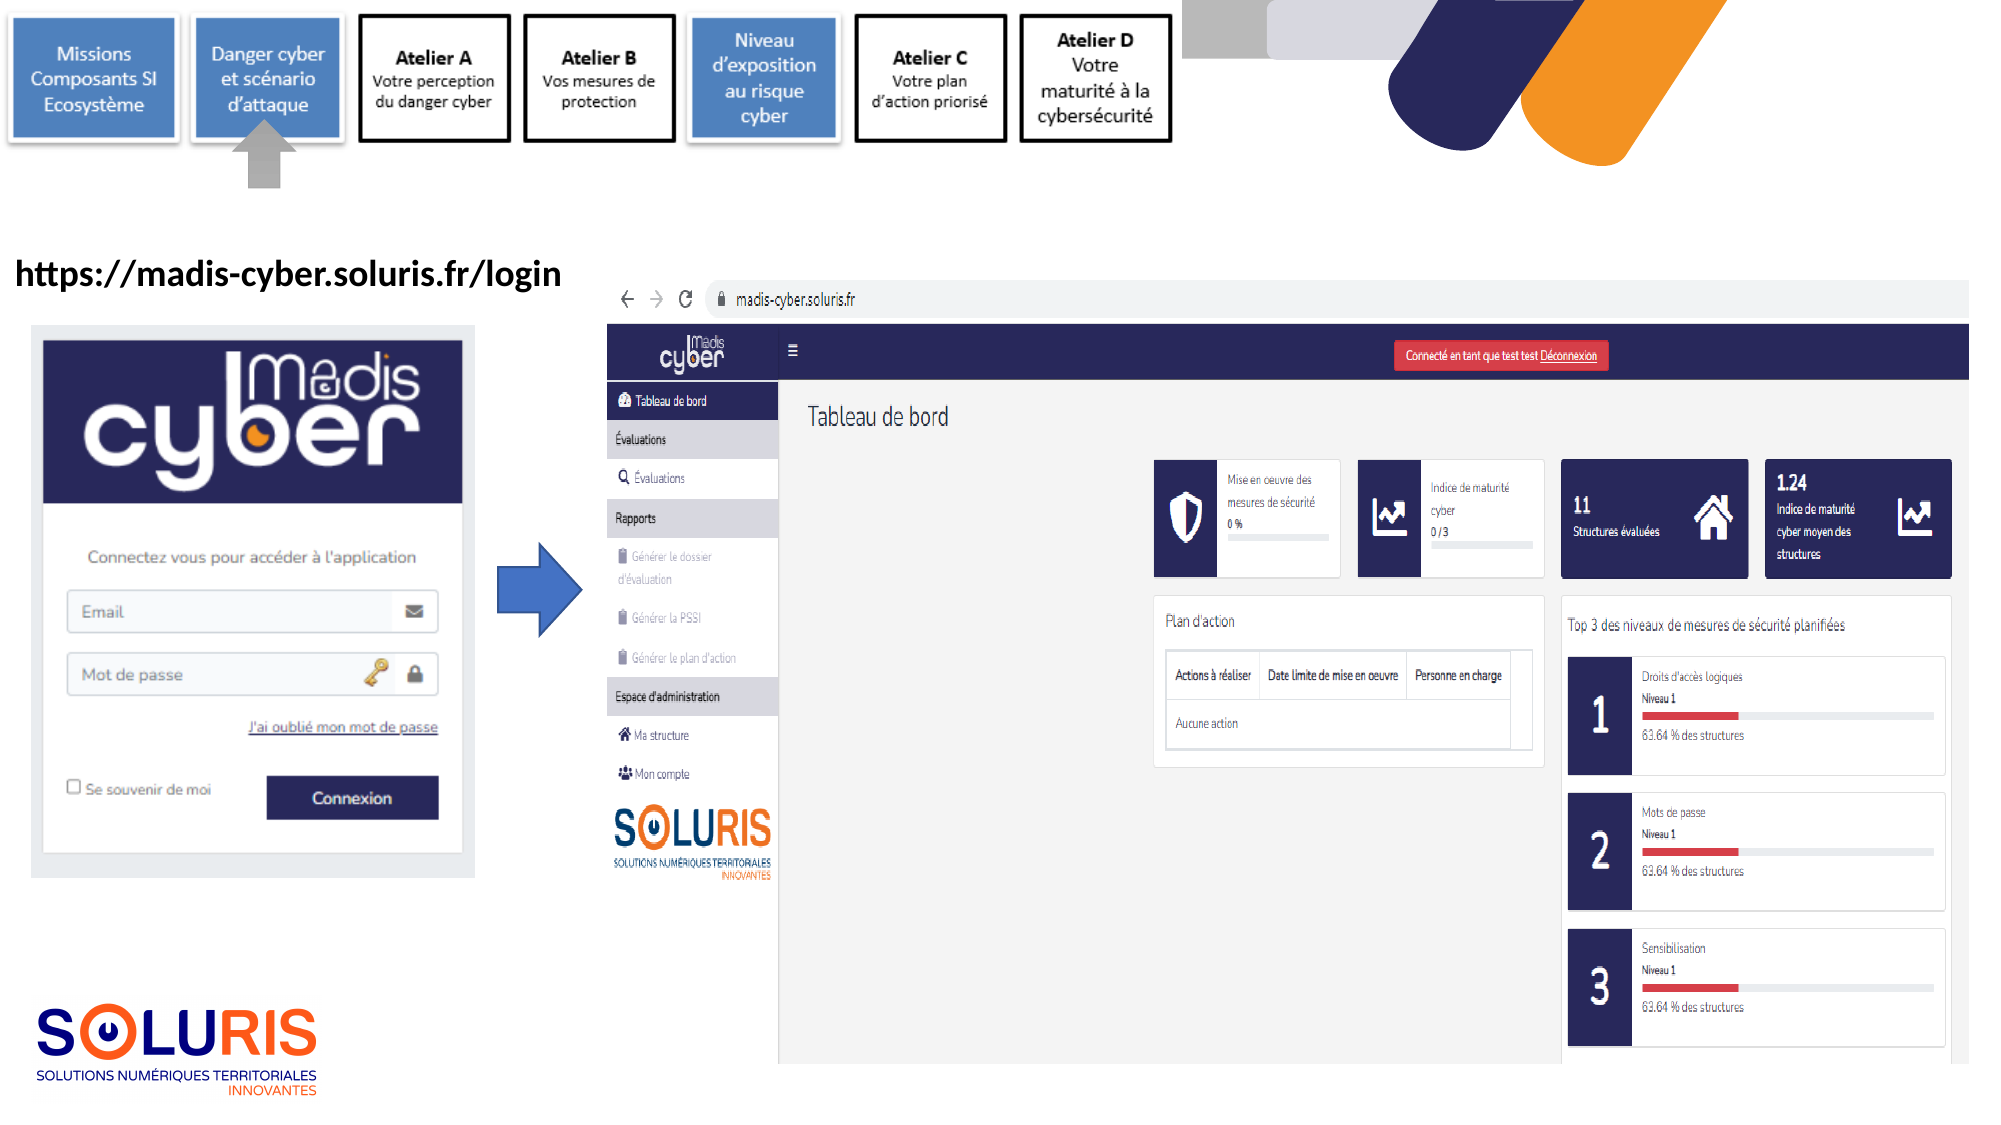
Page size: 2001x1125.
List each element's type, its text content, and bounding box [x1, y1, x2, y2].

picture [31, 325, 475, 878]
picture [30, 995, 322, 1105]
text_box [248, 154, 281, 189]
picture [0, 0, 1182, 154]
text_box https://madis-cyber.soluris.fr/login [0, 241, 1000, 302]
picture [607, 277, 1969, 1064]
text_box [497, 541, 583, 638]
